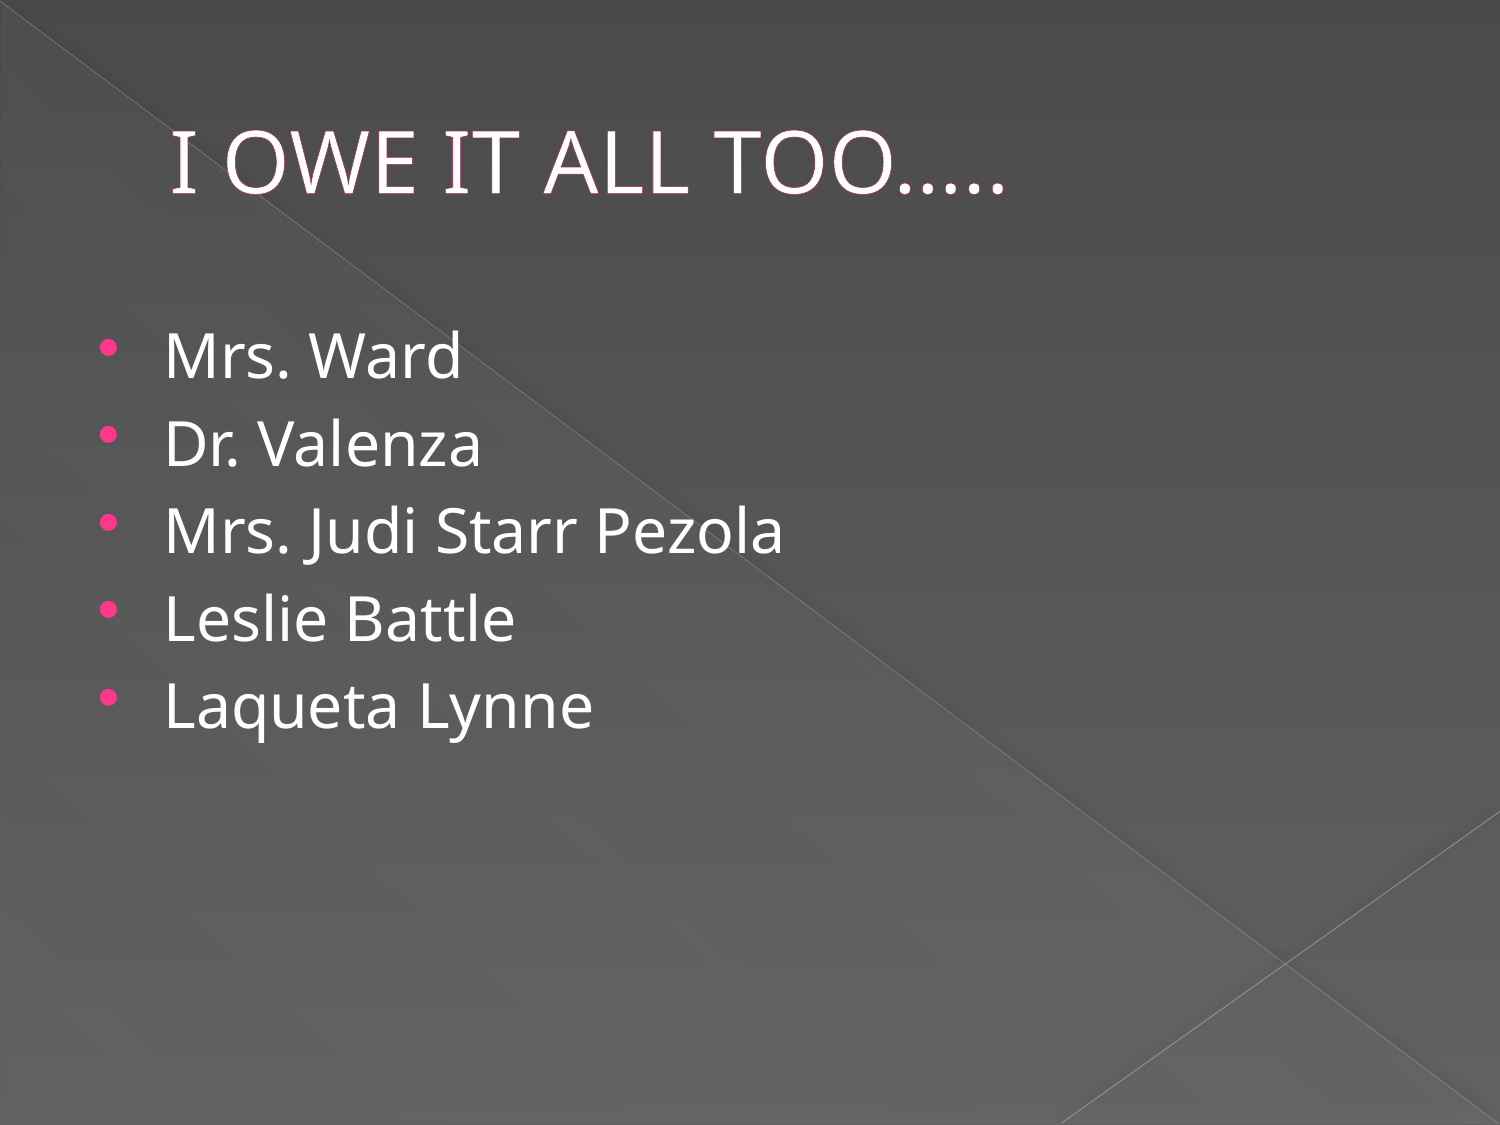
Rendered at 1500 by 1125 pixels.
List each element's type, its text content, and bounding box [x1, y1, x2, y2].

title I OWE IT ALL TOO….. [75, 43, 1425, 274]
list Mrs. Ward Dr. Valenza Mrs. Judi Starr Pezola Leslie Battle Laqueta Lynne [75, 308, 1425, 1059]
